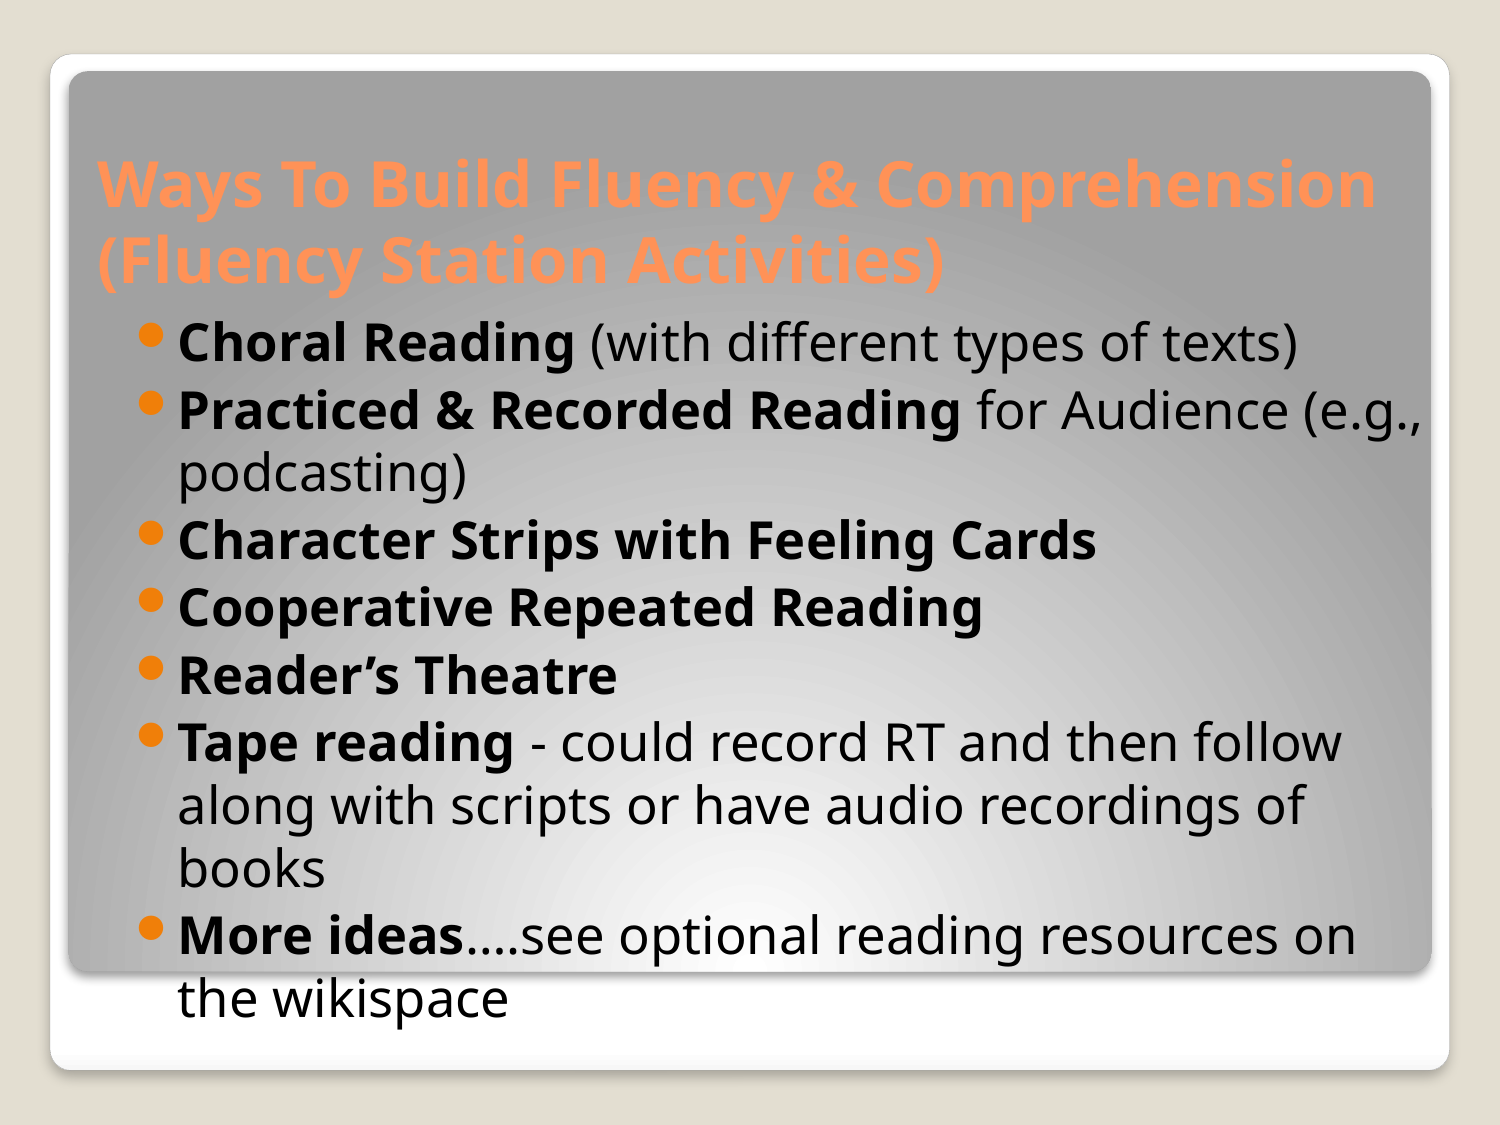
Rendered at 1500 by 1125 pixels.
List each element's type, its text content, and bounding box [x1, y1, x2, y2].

title Ways To Build Fluency & Comprehension (Fluency Station Activities) [82, 131, 1425, 304]
list Choral Reading (with different types of texts) Practiced & Recorded Reading for Audience (e.g., podcasting) Character Strips with Feeling Cards Cooperative Repeated Reading Reader’s Theatre Tape reading - could record RT and then follow along with scripts or have audio recordings of books More ideas….see optional reading resources on the wikispace [105, 294, 1456, 1037]
